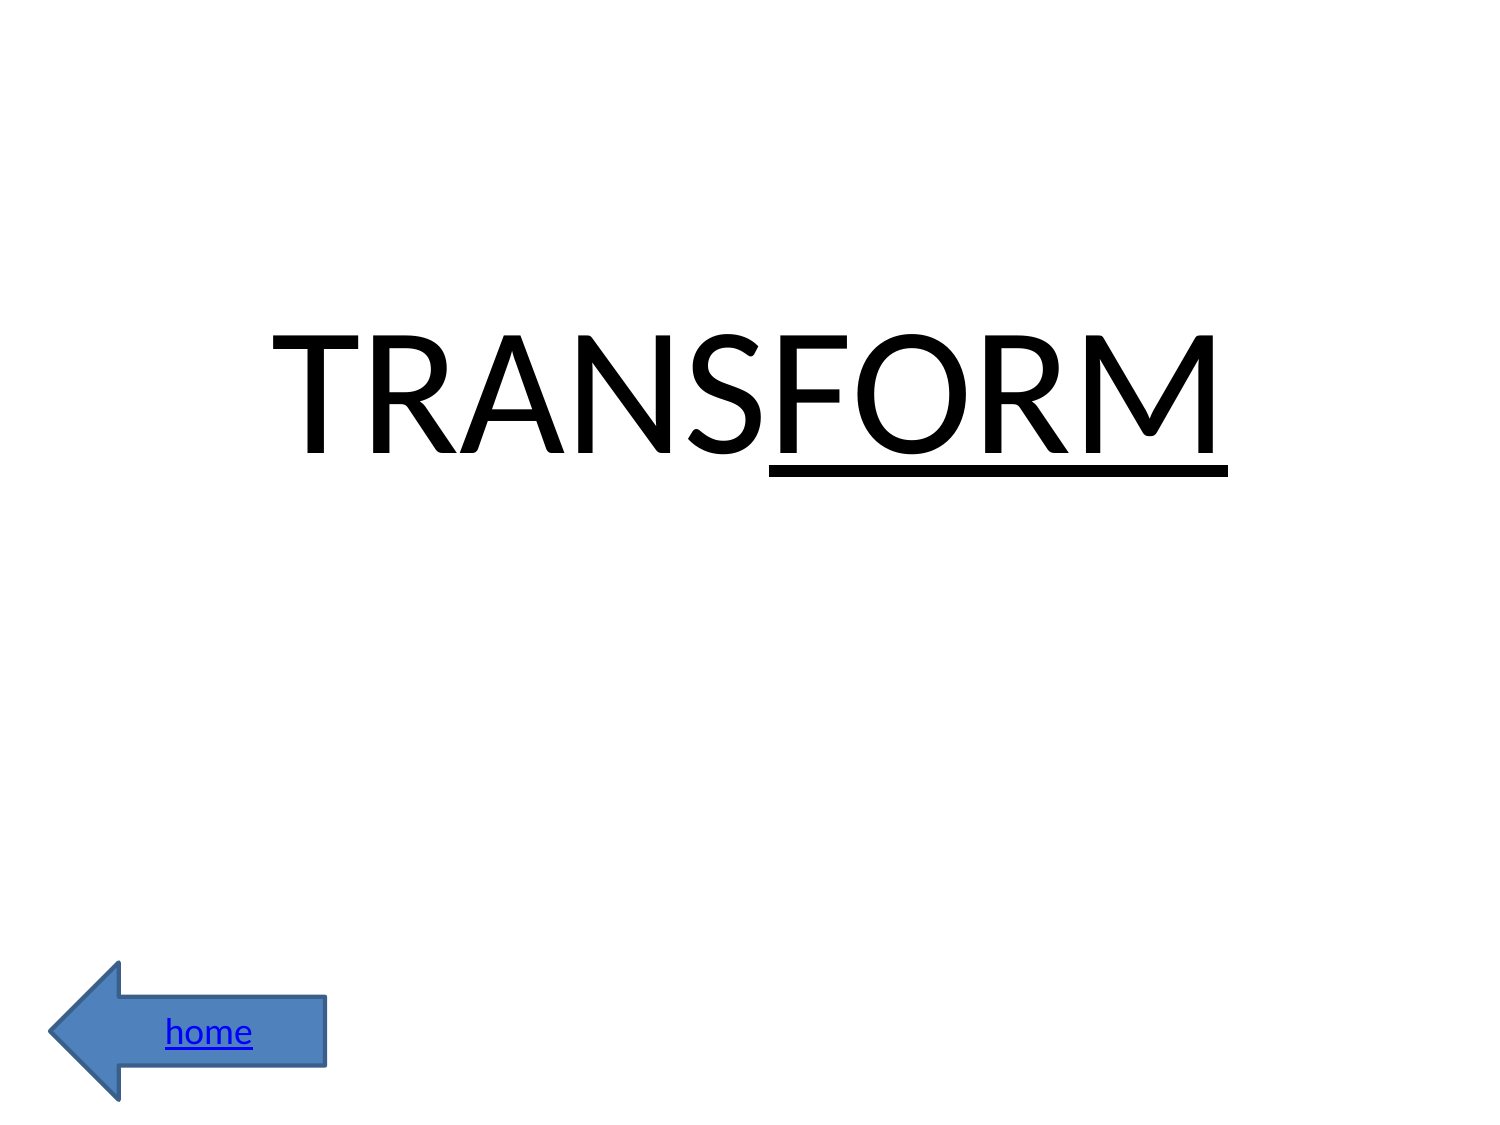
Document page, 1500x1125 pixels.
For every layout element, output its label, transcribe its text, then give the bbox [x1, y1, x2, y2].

list TRANSFORM [75, 262, 1425, 1005]
text_box [47, 960, 328, 1102]
text_box home [150, 999, 325, 1060]
